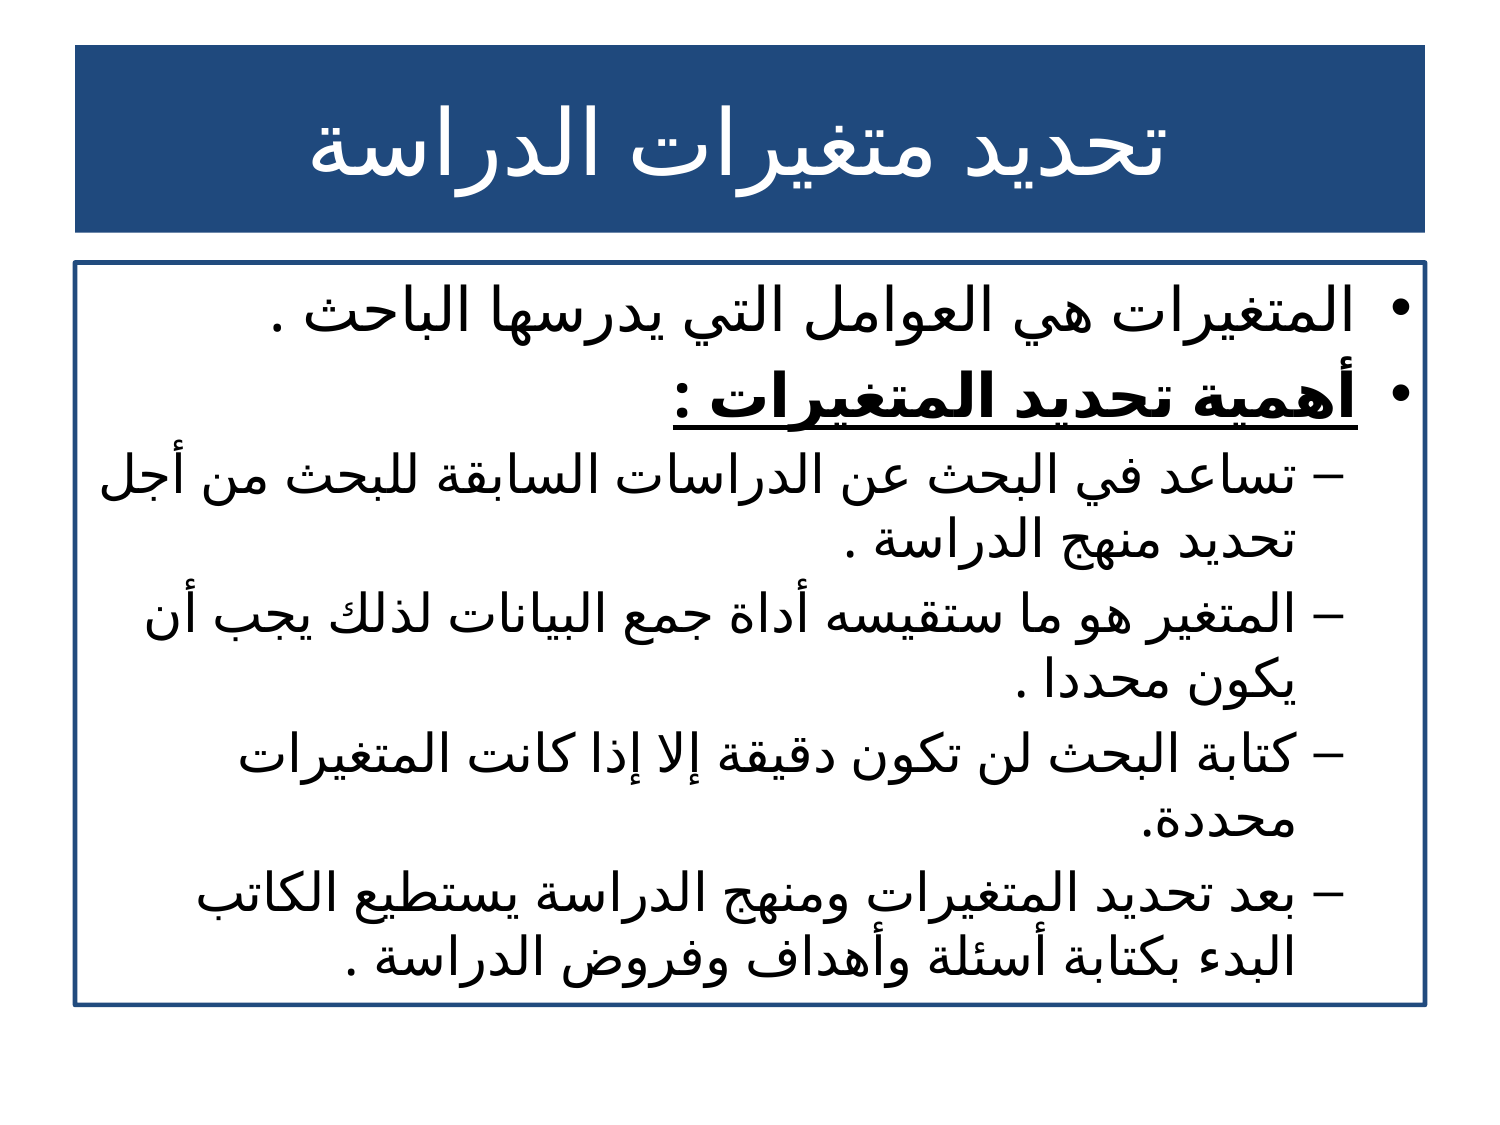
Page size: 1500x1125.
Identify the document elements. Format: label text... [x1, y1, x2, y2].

title تحديد متغيرات الدراسة [75, 45, 1425, 233]
list المتغيرات هي العوامل التي يدرسها الباحث . أهمية تحديد المتغيرات : تساعد في البحث عن الدراسات السابقة للبحث من أجل تحديد منهج الدراسة . المتغير هو ما ستقيسه أداة جمع البيانات لذلك يجب أن يكون محددا . كتابة البحث لن تكون دقيقة إلا إذا كانت المتغيرات محددة. بعد تحديد المتغيرات ومنهج الدراسة يستطيع الكاتب البدء بكتابة أسئلة وأهداف وفروض الدراسة . [75, 262, 1425, 1005]
